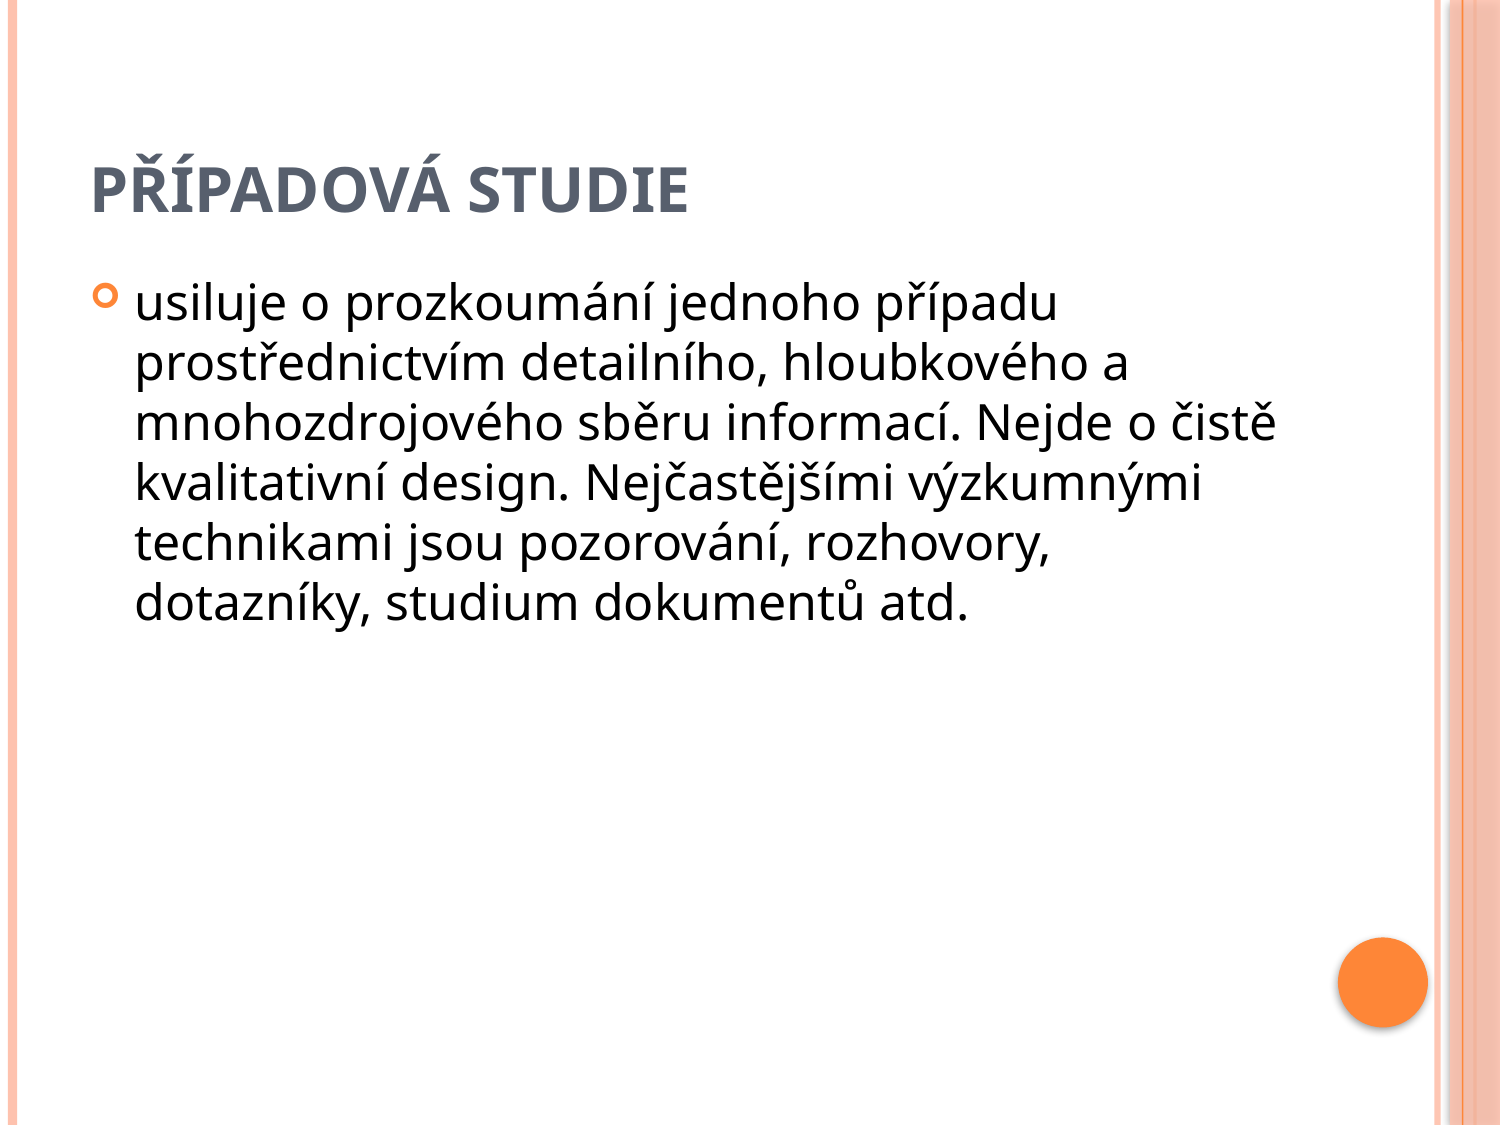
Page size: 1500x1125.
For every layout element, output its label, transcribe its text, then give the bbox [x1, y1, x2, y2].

list usiluje o prozkoumání jednoho případu prostřednictvím detailního, hloubkového a mnohozdrojového sběru informací. Nejde o čistě kvalitativní design. Nejčastějšími výzkumnými technikami jsou pozorování, rozhovory, dotazníky, studium dokumentů atd. [75, 262, 1300, 1062]
title Případová studie [75, 45, 1300, 233]
